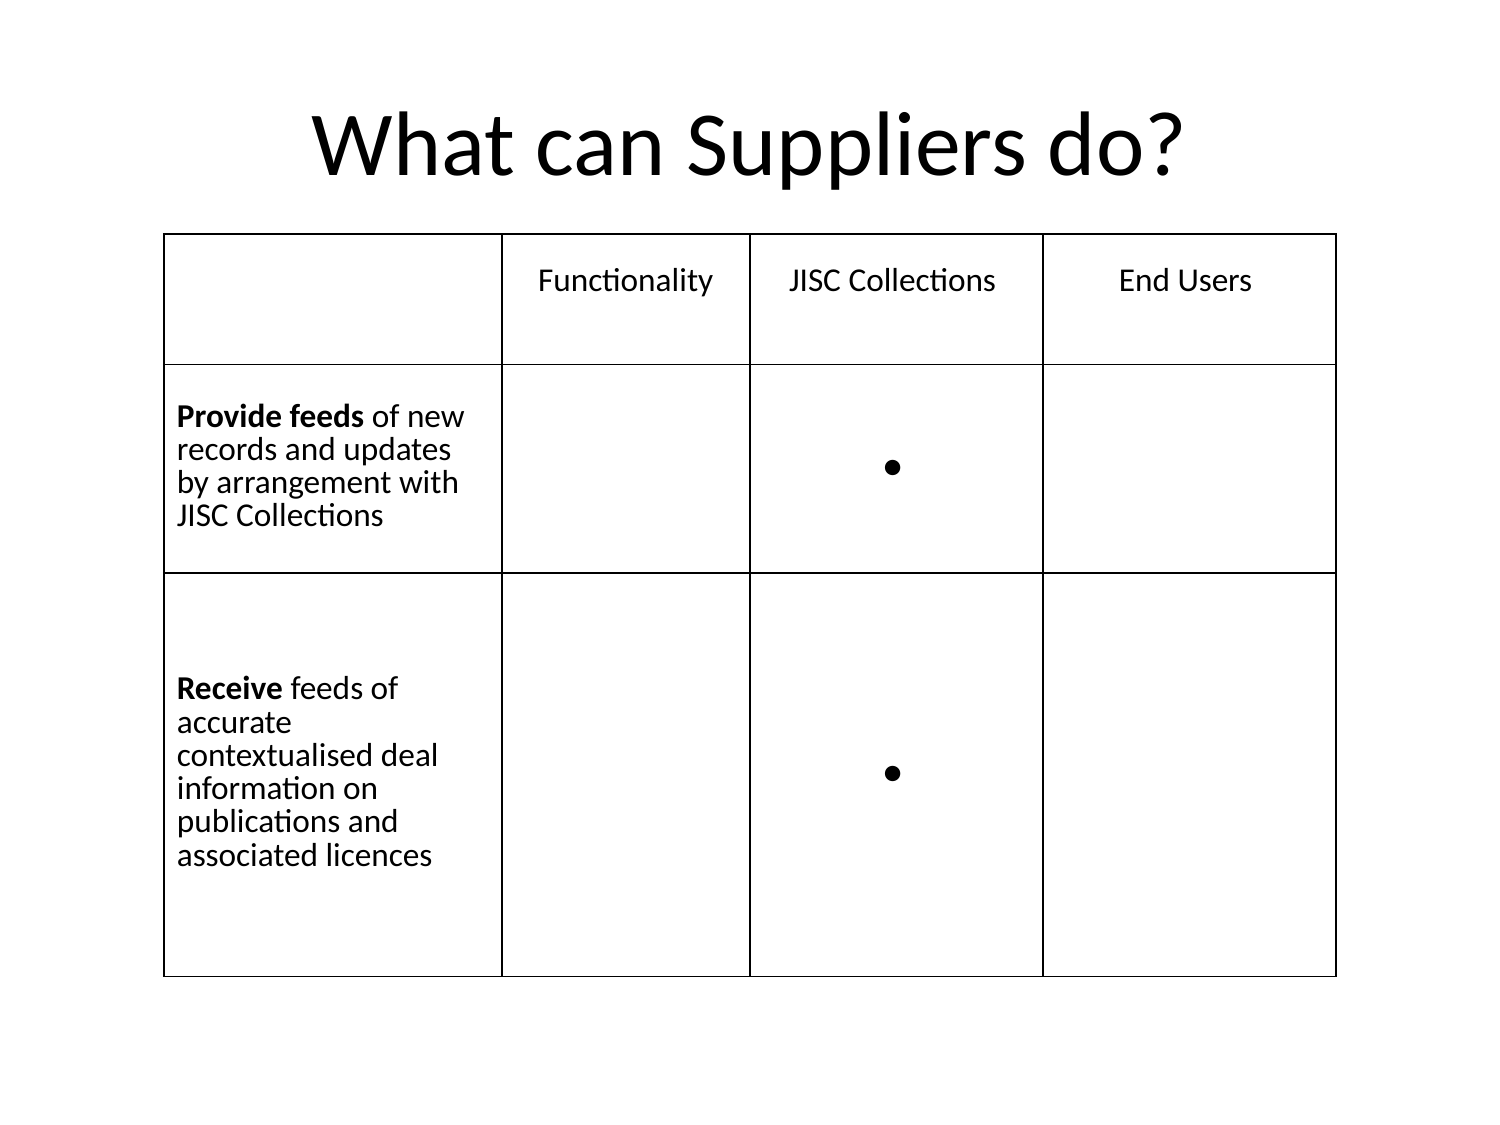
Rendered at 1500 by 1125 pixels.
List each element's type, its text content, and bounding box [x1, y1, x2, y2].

table_cell ● [751, 365, 1042, 572]
table_cell [1044, 574, 1335, 976]
table_cell ● [751, 574, 1042, 976]
table_header Functionality [503, 235, 749, 364]
table_cell [503, 574, 749, 976]
table_cell [1044, 365, 1335, 572]
table_cell Provide feeds of new records and updates by arrangement with JISC Collections [165, 365, 501, 572]
table_header JISC Collections [751, 235, 1042, 364]
table_header [165, 235, 501, 364]
table_header End Users [1044, 235, 1335, 364]
table_cell Receive feeds of accurate contextualised deal information on publications and associated licences [165, 574, 501, 976]
table_cell [503, 365, 749, 572]
title What can Suppliers do? [75, 45, 1425, 233]
